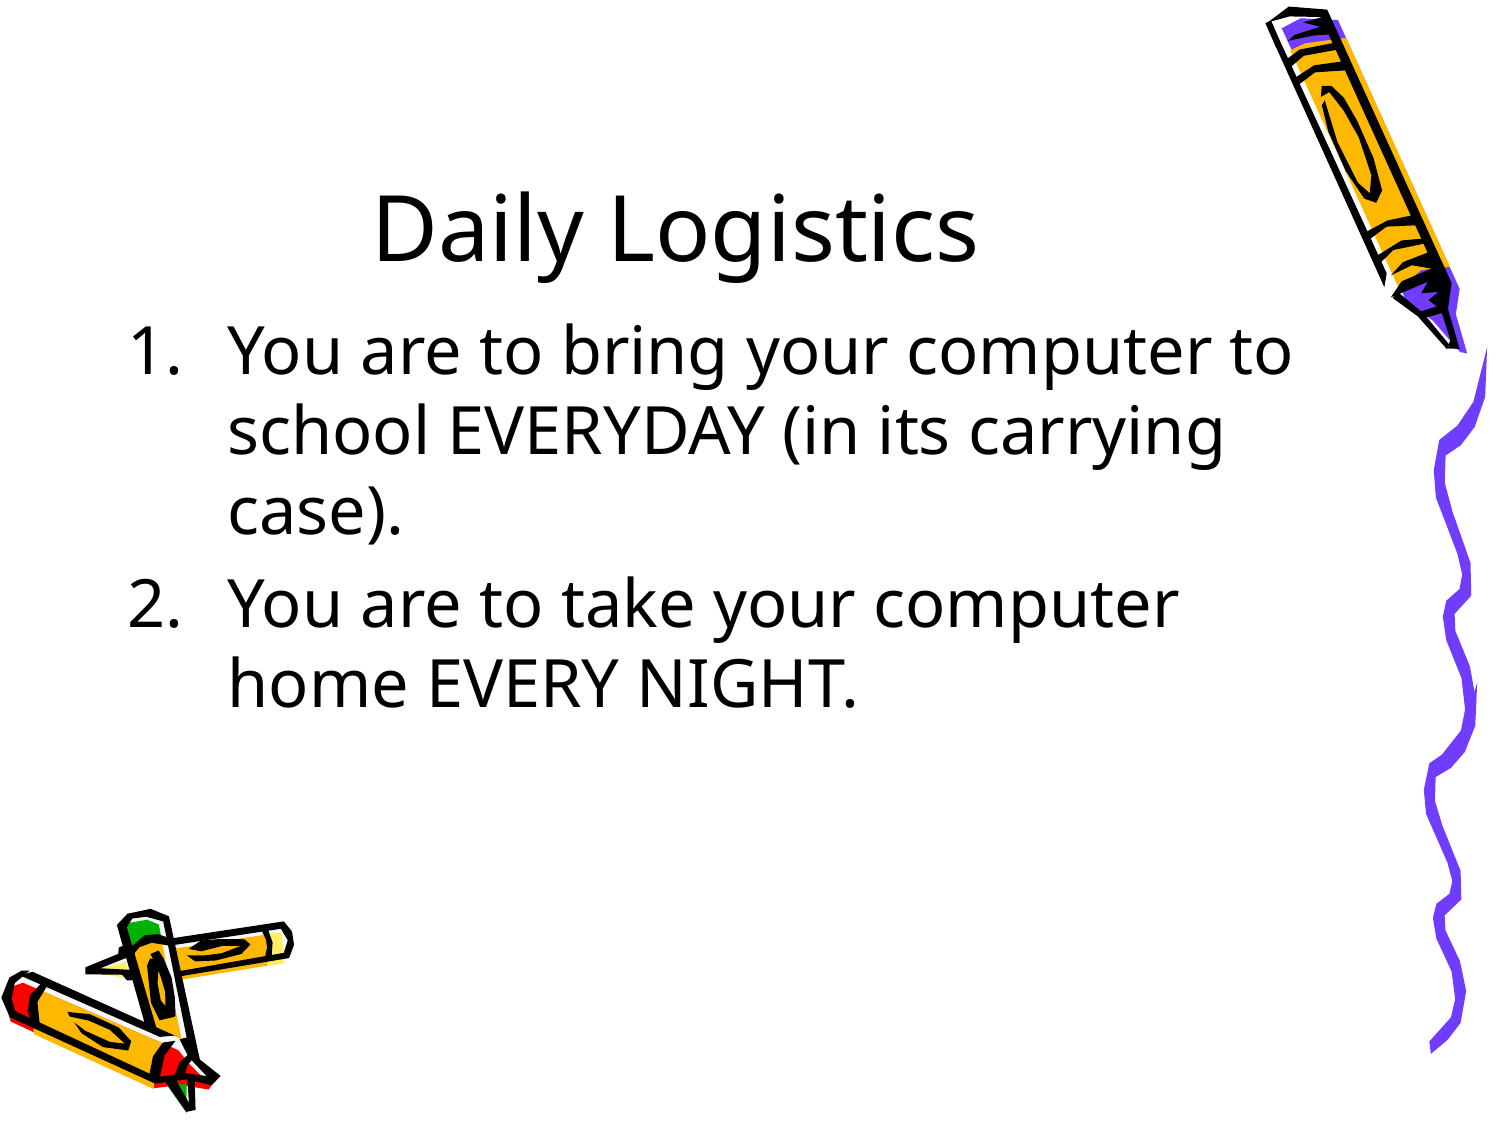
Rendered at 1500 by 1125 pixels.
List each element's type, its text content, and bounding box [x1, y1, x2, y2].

title Daily Logistics [112, 24, 1240, 288]
list You are to bring your computer to school EVERYDAY (in its carrying case). You are to take your computer home EVERY NIGHT. [112, 299, 1376, 901]
